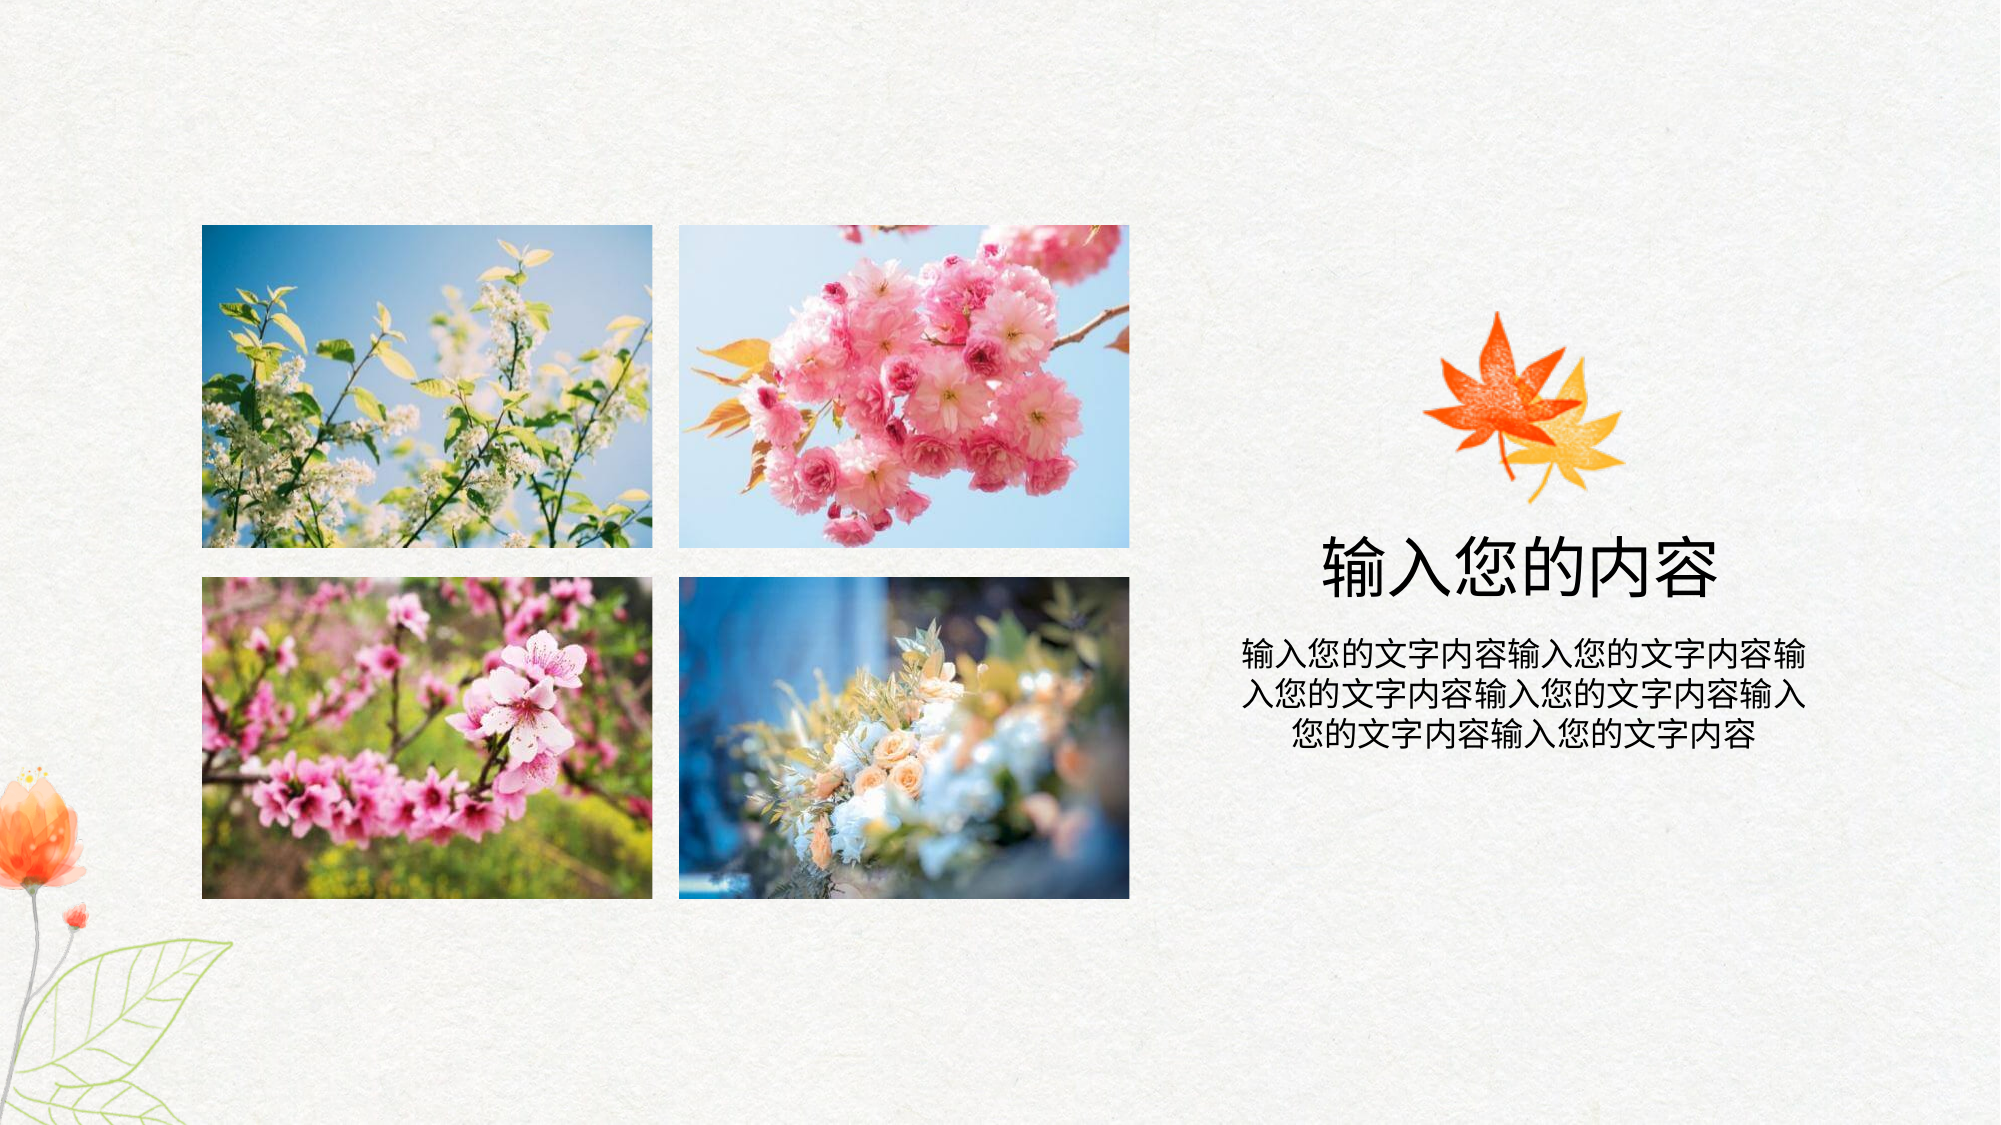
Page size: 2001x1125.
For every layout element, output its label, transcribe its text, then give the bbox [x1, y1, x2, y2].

text_box 输入您的内容 [1305, 518, 1743, 614]
text_box [201, 225, 654, 548]
text_box [678, 225, 1131, 548]
text_box [201, 576, 654, 900]
text_box [678, 576, 1131, 900]
text_box 输入您的文字内容输入您的文字内容输入您的文字内容输入您的文字内容输入您的文字内容输入您的文字内容 [1213, 625, 1835, 760]
picture [0, 0, 2000, 1125]
